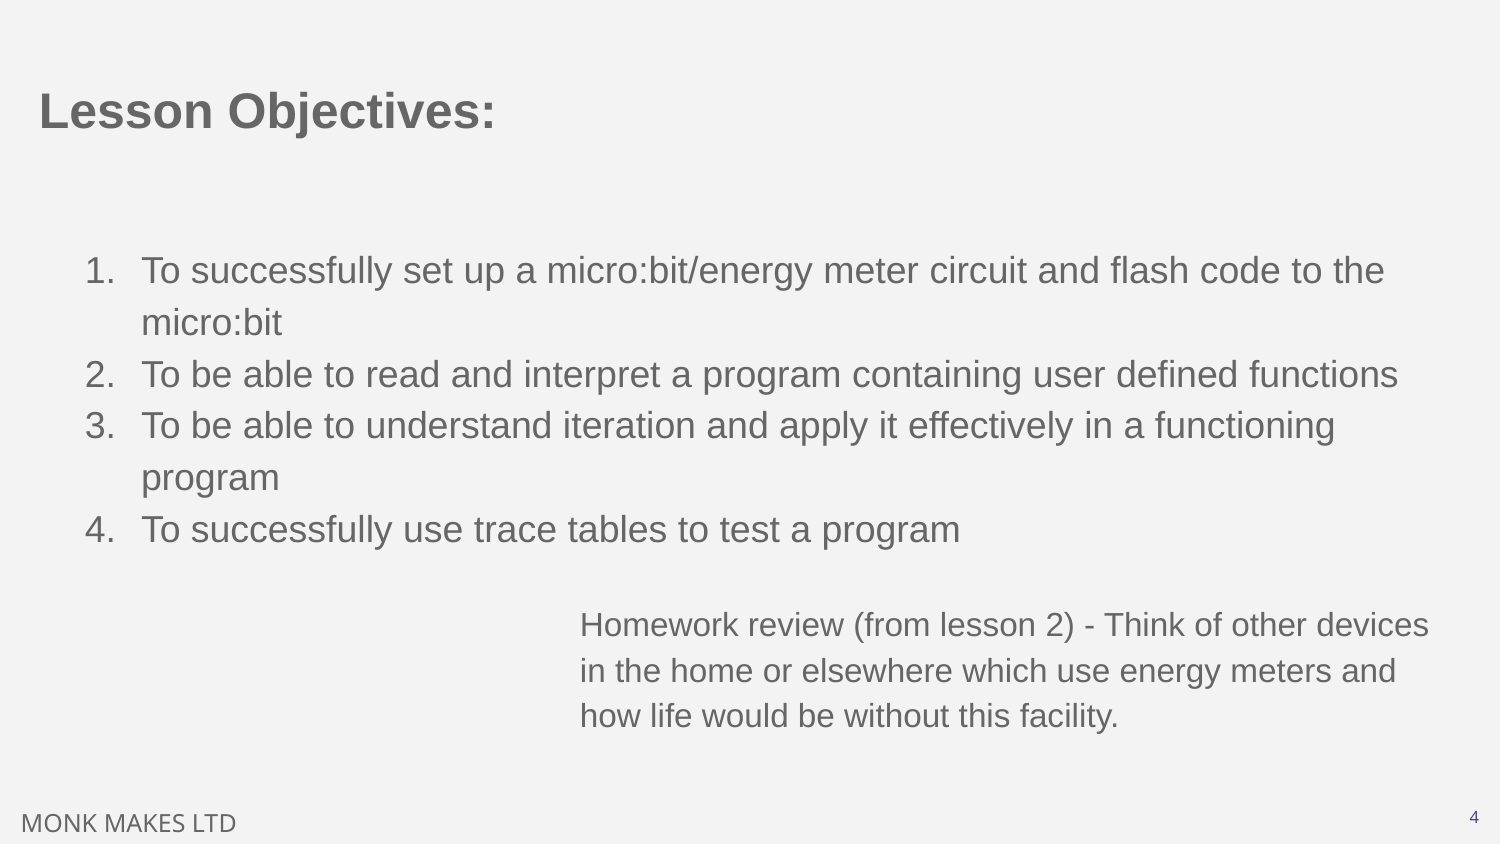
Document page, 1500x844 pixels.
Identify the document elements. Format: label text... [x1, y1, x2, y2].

slide_number ‹#› [1448, 792, 1500, 844]
text_box Homework review (from lesson 2) - Think of other devices in the home or elsewhere which use energy meters and how life would be without this facility. [564, 581, 1449, 750]
list To successfully set up a micro:bit/energy meter circuit and flash code to the micro:bit To be able to read and interpret a program containing user defined functions To be able to understand iteration and apply it effectively in a functioning program To successfully use trace tables to test a program [51, 224, 1449, 702]
title Lesson Objectives: [23, 51, 1422, 167]
